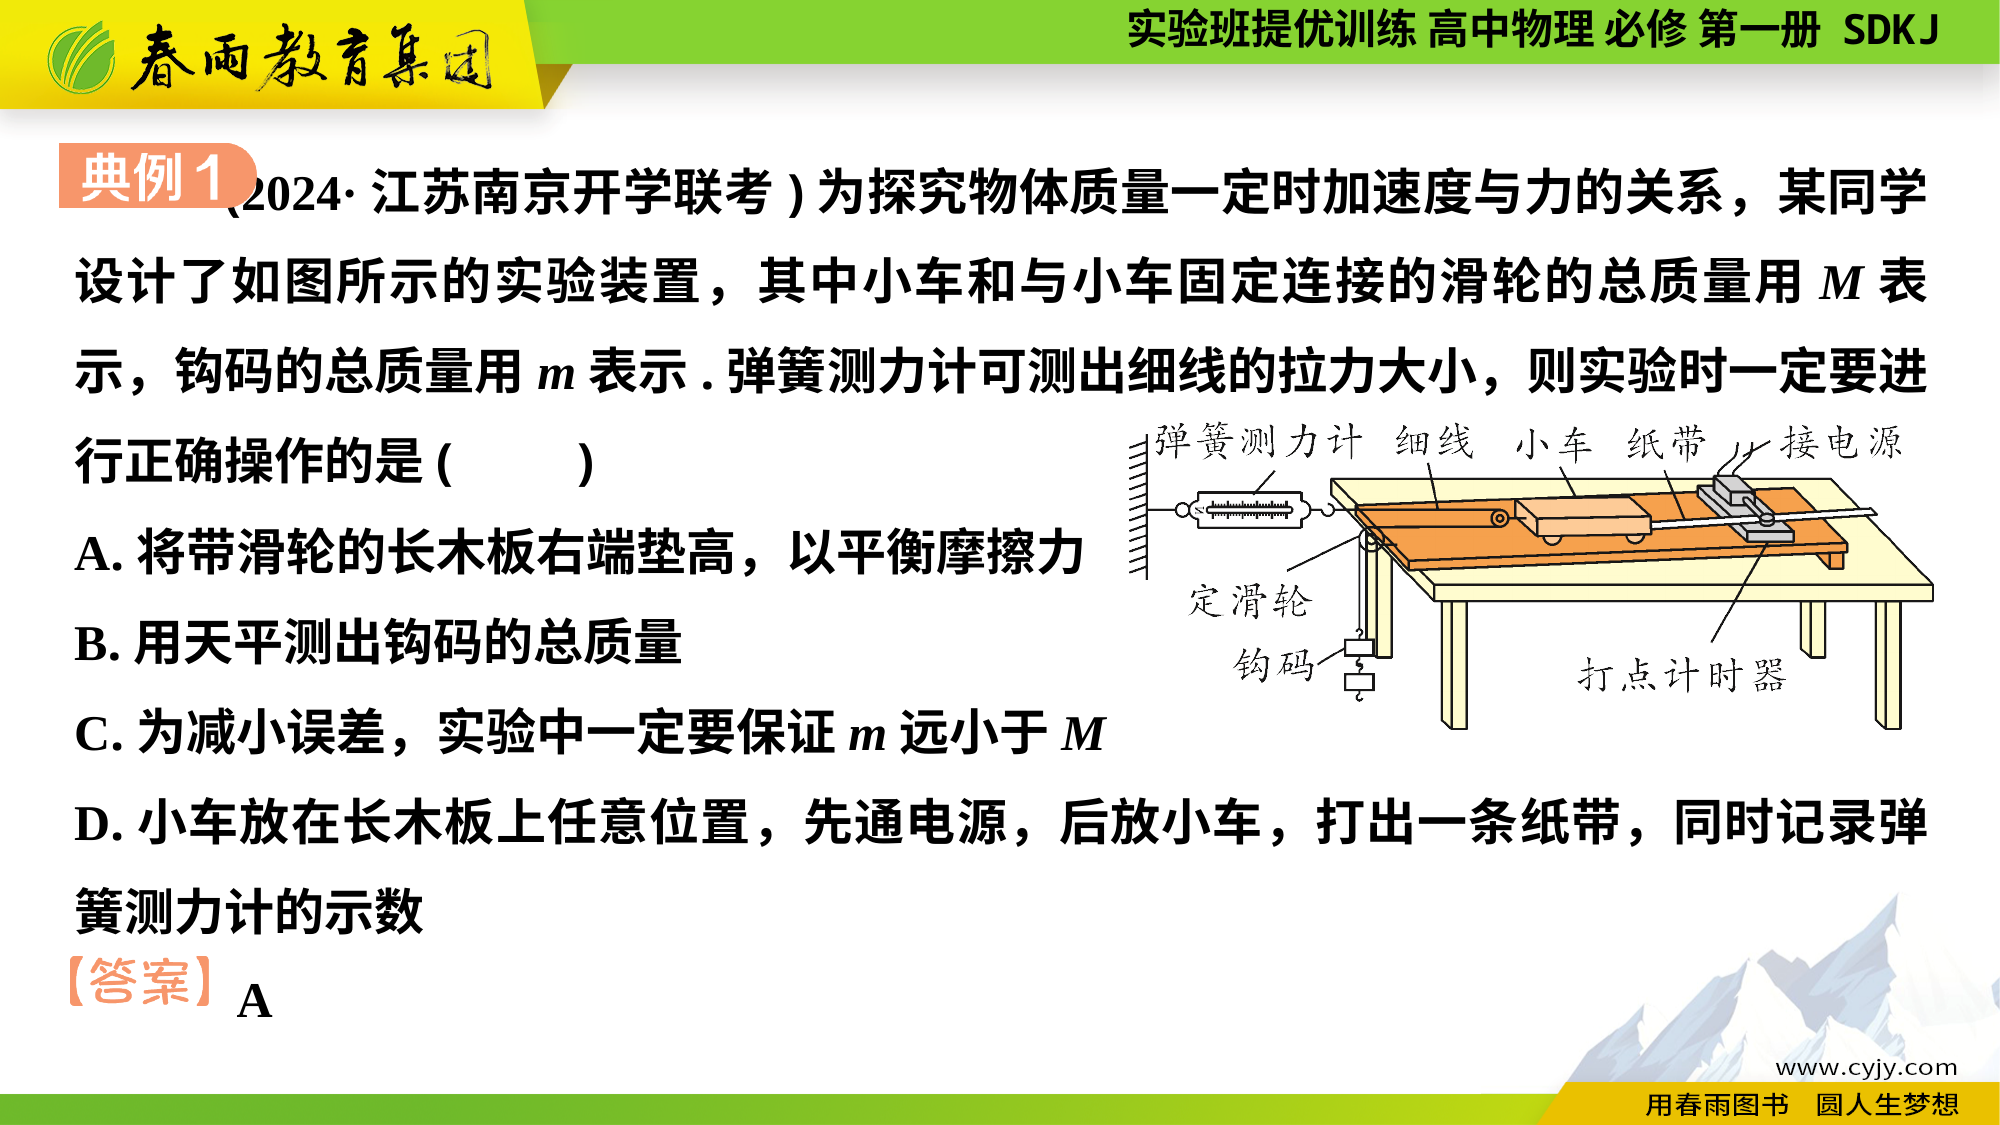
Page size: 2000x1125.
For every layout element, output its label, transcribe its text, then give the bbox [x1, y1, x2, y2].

text_box A [59, 929, 1944, 1035]
picture [0, 0, 2000, 1125]
list (2024·江苏南京开学联考)为探究物体质量一定时加速度与力的关系，某同学设计了如图所示的实验装置，其中小车和与小车固定连接的滑轮的总质量用M表示，钩码的总质量用m表示.弹簧测力计可测出细线的拉力大小，则实验时一定要进行正确操作的是( ) A.将带滑轮的长木板右端垫高，以平衡摩擦力 B.用天平测出钩码的总质量 C.为减小误差，实验中一定要保证m远小于M D.小车放在长木板上任意位置，先通电源，后放小车，打出一条纸带，同时记录弹簧测力计的示数 [59, 122, 1944, 929]
